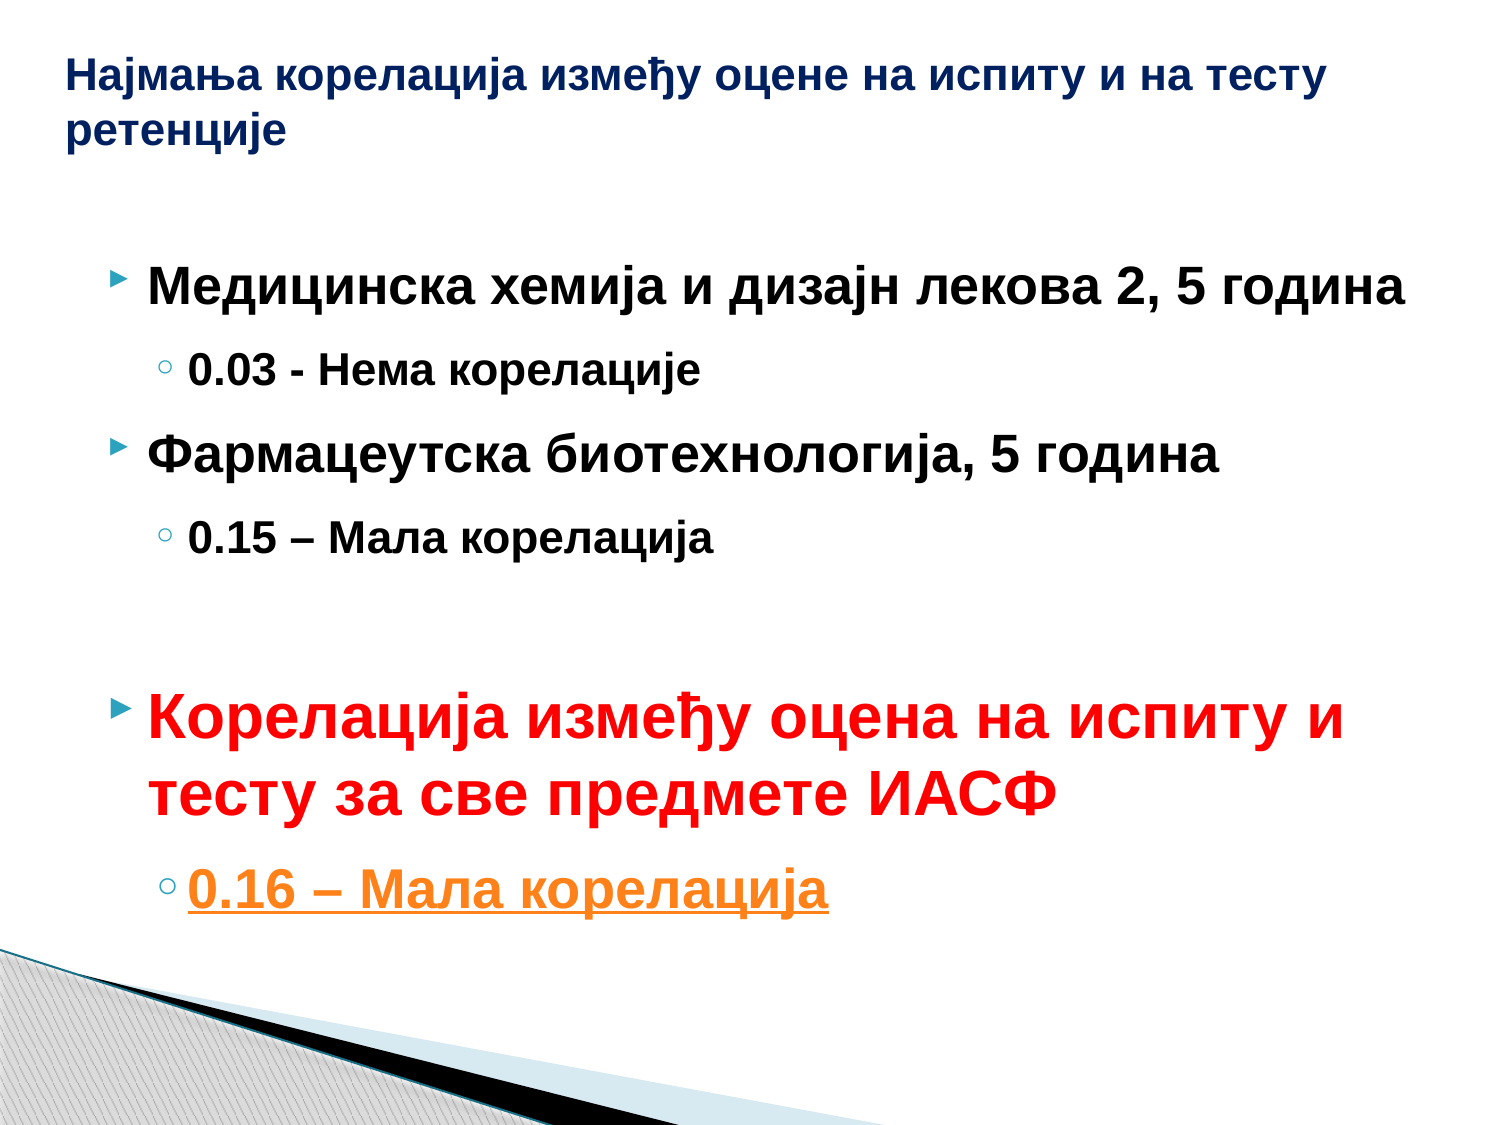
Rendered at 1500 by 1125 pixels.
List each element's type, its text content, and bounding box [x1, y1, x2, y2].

list Медицинска хемија и дизајн лекова 2, 5 година 0.03 - Нема корелације Фармацеутска биотехнологија, 5 година 0.15 – Мала корелација Корелација између оцена на испиту и тесту за све предмете ИАСФ 0.16 – Мала корелација [75, 243, 1425, 986]
title Најмања корелација између оцене на испиту и на тесту ретенције [50, 37, 1400, 163]
